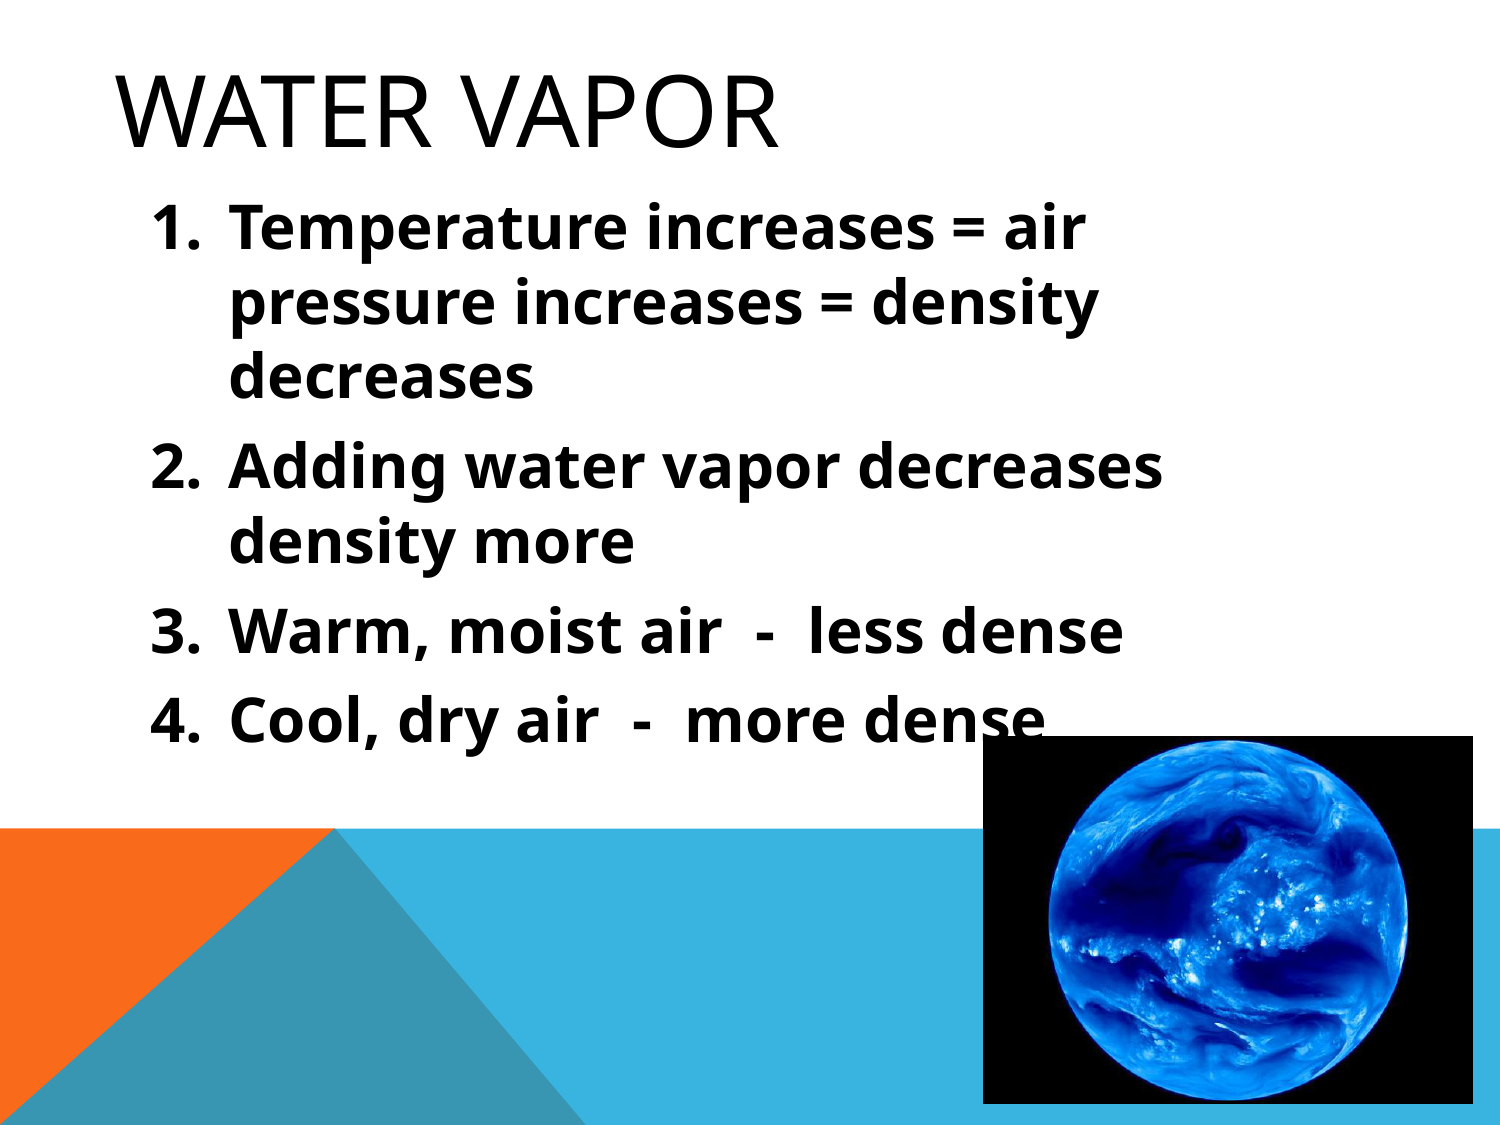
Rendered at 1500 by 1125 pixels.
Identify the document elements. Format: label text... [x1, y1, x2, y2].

list Temperature increases = air pressure increases = density decreases Adding water vapor decreases density more Warm, moist air - less dense Cool, dry air - more dense [135, 180, 1369, 768]
title Water vapor [99, 62, 1334, 153]
picture [983, 736, 1473, 1104]
